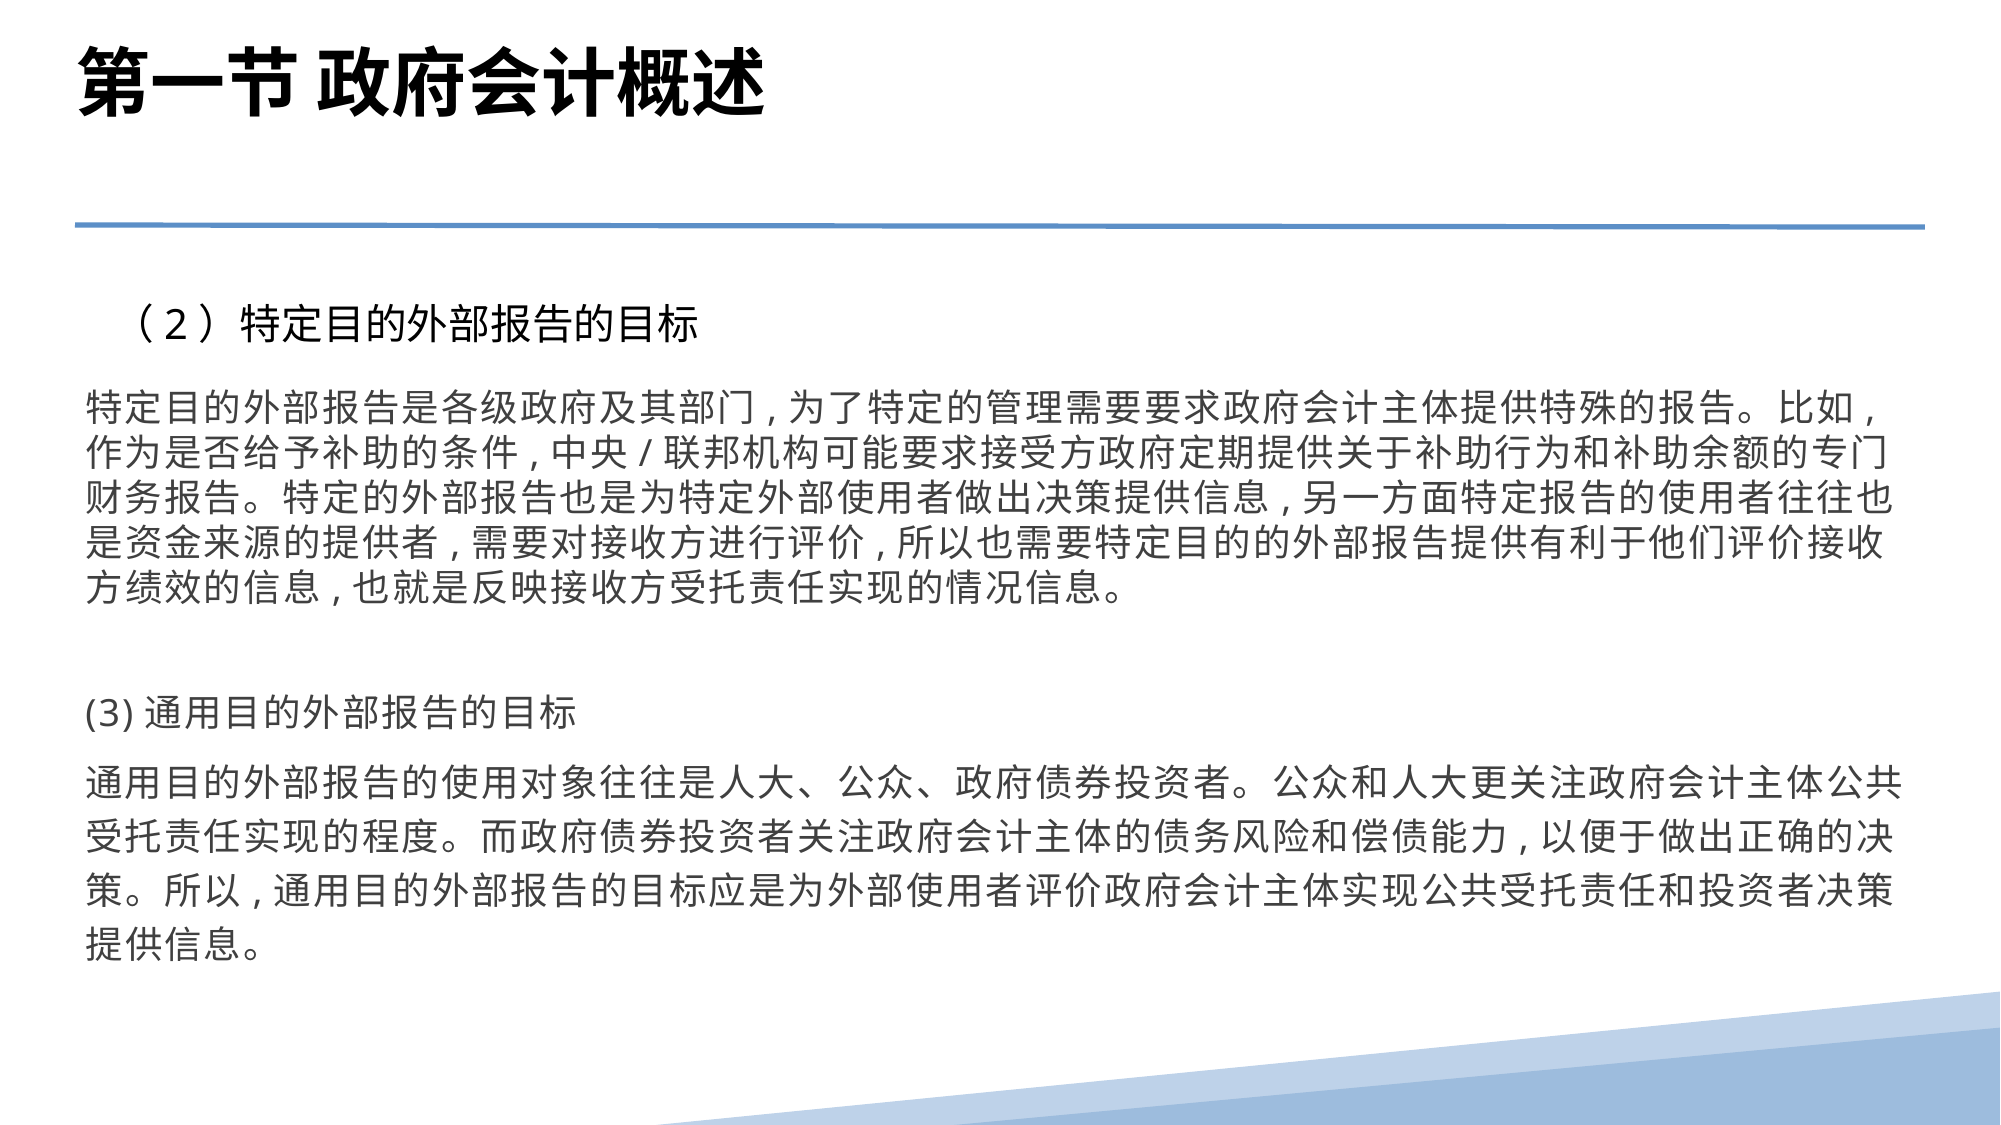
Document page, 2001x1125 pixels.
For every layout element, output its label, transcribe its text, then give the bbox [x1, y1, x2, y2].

text_box （2）特定目的外部报告的目标 [112, 287, 1963, 363]
text_box 特定目的外部报告是各级政府及其部门,为了特定的管理需要要求政府会计主体提供特殊的报告。比如,作为是否给予补助的条件,中央/联邦机构可能要求接受方政府定期提供关于补助行为和补助余额的专门财务报告。特定的外部报告也是为特定外部使用者做出决策提供信息,另一方面特定报告的使用者往往也是资金来源的提供者,需要对接收方进行评价,所以也需要特定目的的外部报告提供有利于他们评价接收方绩效的信息,也就是反映接收方受托责任实现的情况信息。 (3)通用目的外部报告的目标 通用目的外部报告的使用对象往往是人大、公众、政府债券投资者。公众和人大更关注政府会计主体公共受托责任实现的程度。而政府债券投资者关注政府会计主体的债务风险和偿债能力,以便于做出正确的决策。所以,通用目的外部报告的目标应是为外部使用者评价政府会计主体实现公共受托责任和投资者决策提供信息。 [75, 328, 1925, 1022]
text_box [656, 991, 2000, 1125]
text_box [74, 224, 1925, 228]
text_box 第一节 政府会计概述 [75, 24, 1925, 125]
